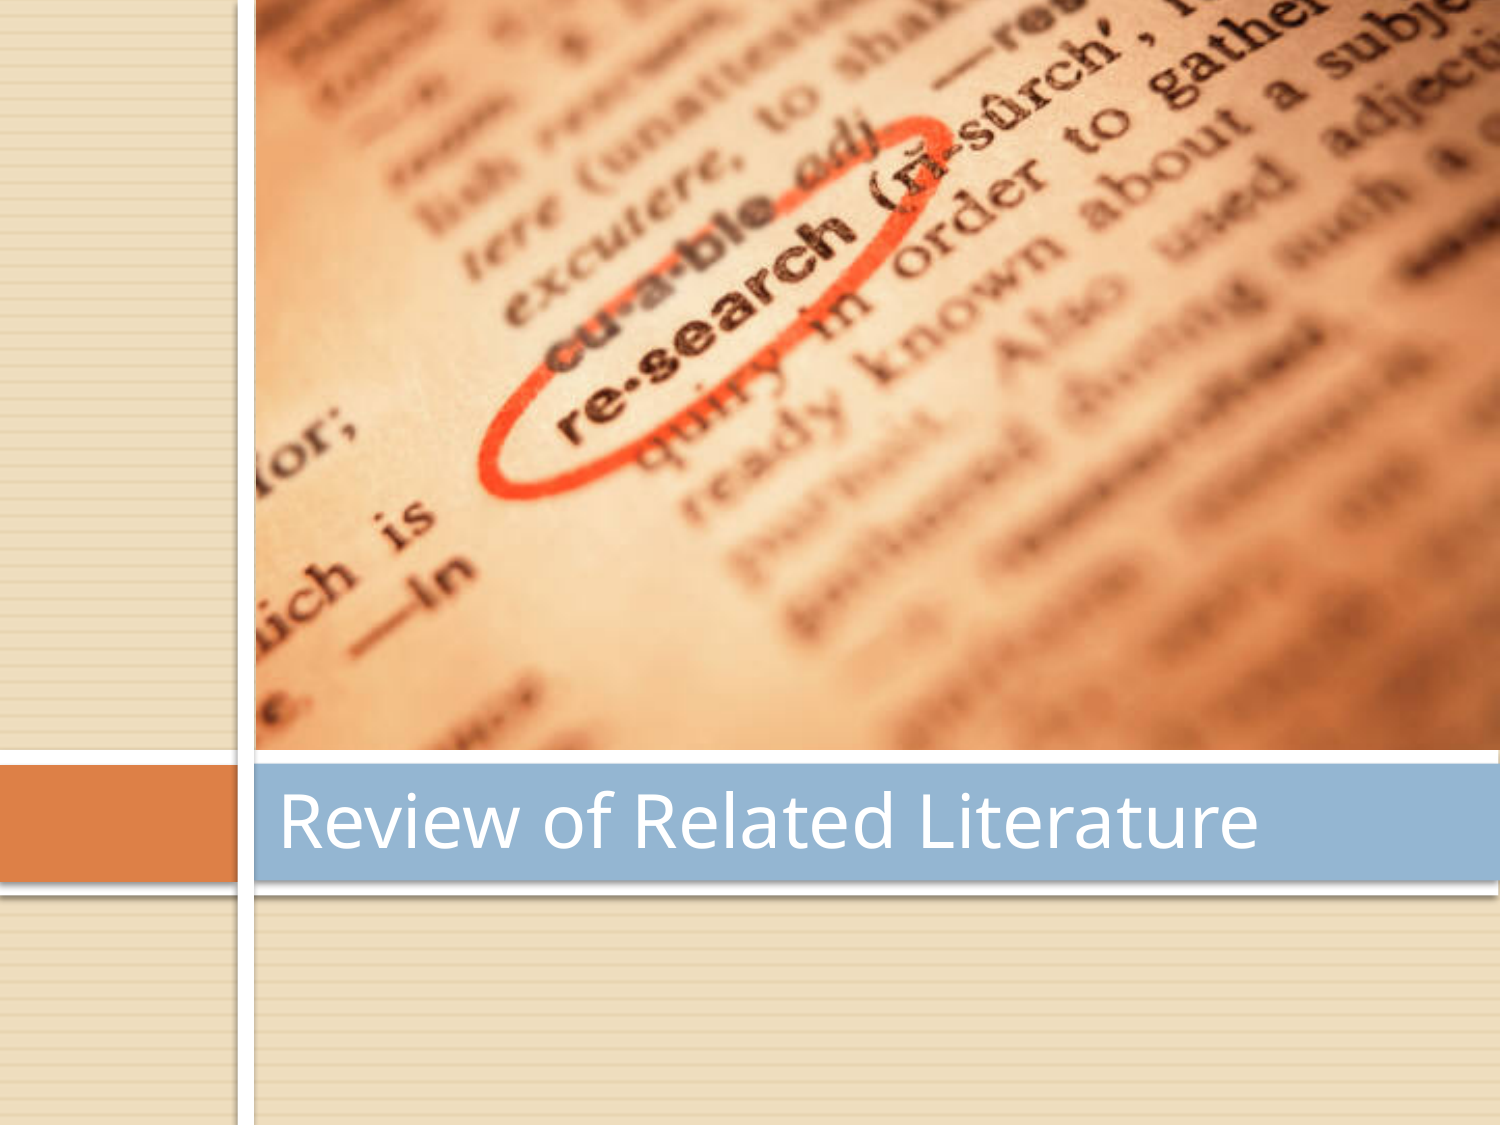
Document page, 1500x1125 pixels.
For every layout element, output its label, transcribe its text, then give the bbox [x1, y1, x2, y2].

picture [255, 0, 1500, 750]
title Review of Related Literature [262, 762, 1463, 875]
